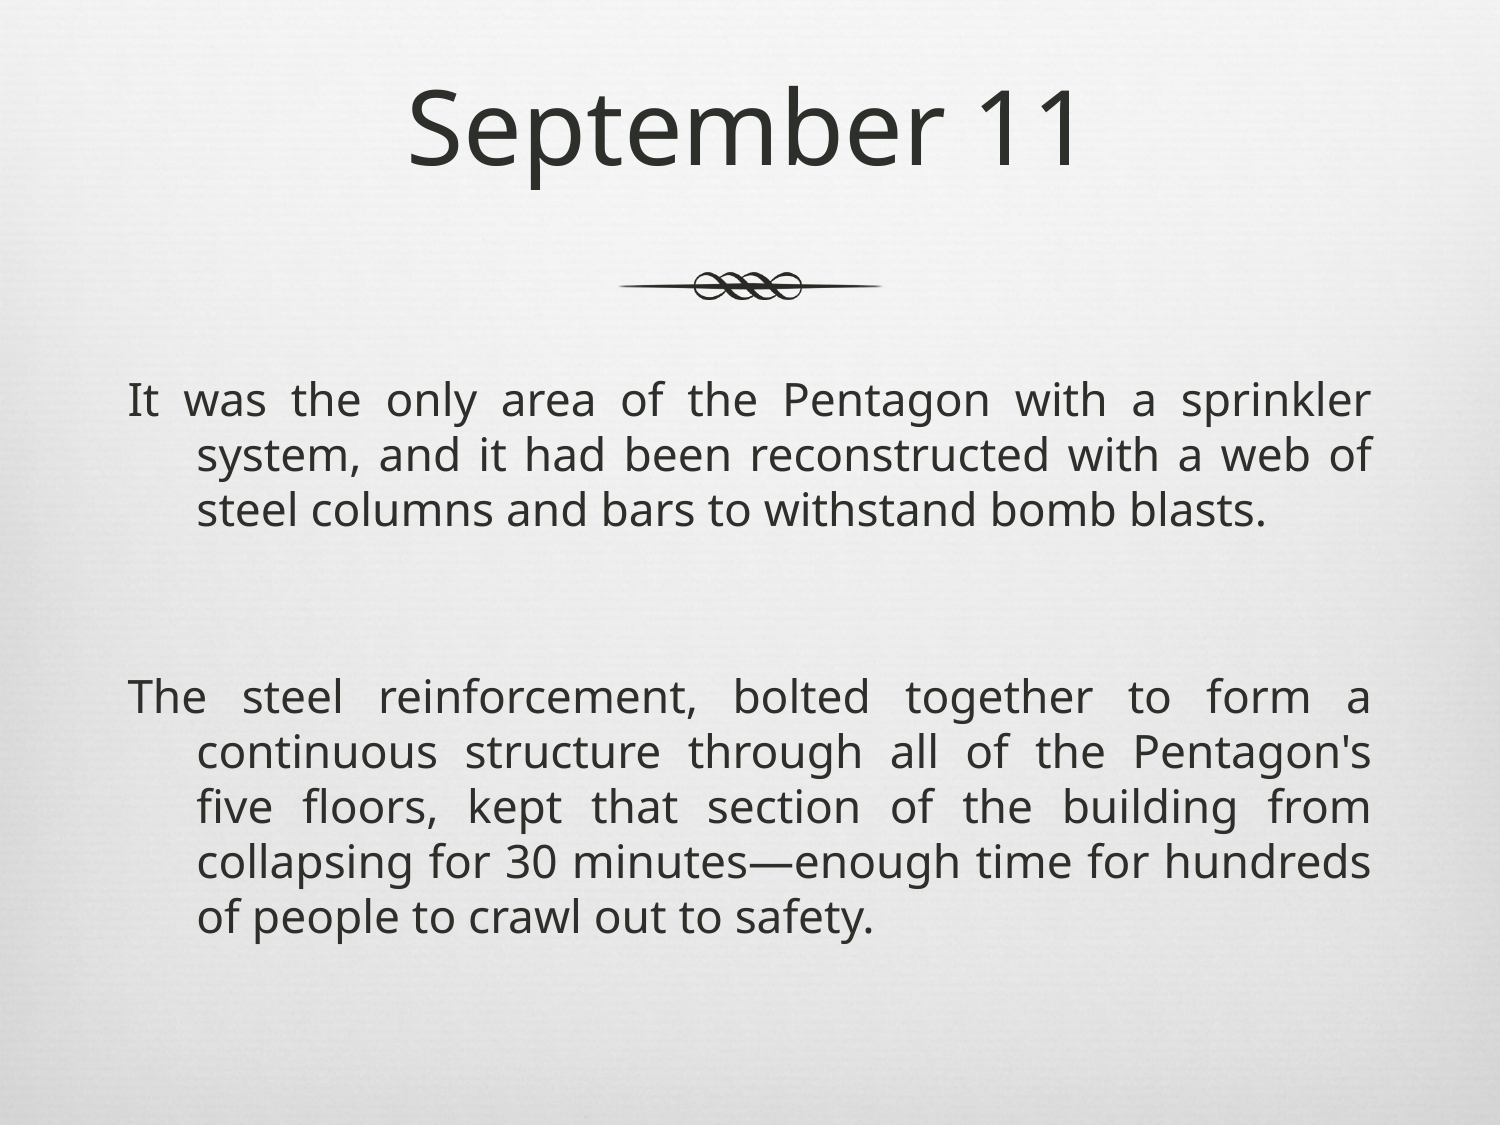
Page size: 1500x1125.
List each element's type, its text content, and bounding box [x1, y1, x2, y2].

title September 11 [112, 11, 1388, 236]
list It was the only area of the Pentagon with a sprinkler system, and it had been reconstructed with a web of steel columns and bars to withstand bomb blasts. The steel reinforcement, bolted together to form a continuous structure through all of the Pentagon's five floors, kept that section of the building from collapsing for 30 minutes—enough time for hundreds of people to crawl out to safety. [112, 362, 1388, 963]
picture [615, 272, 885, 300]
